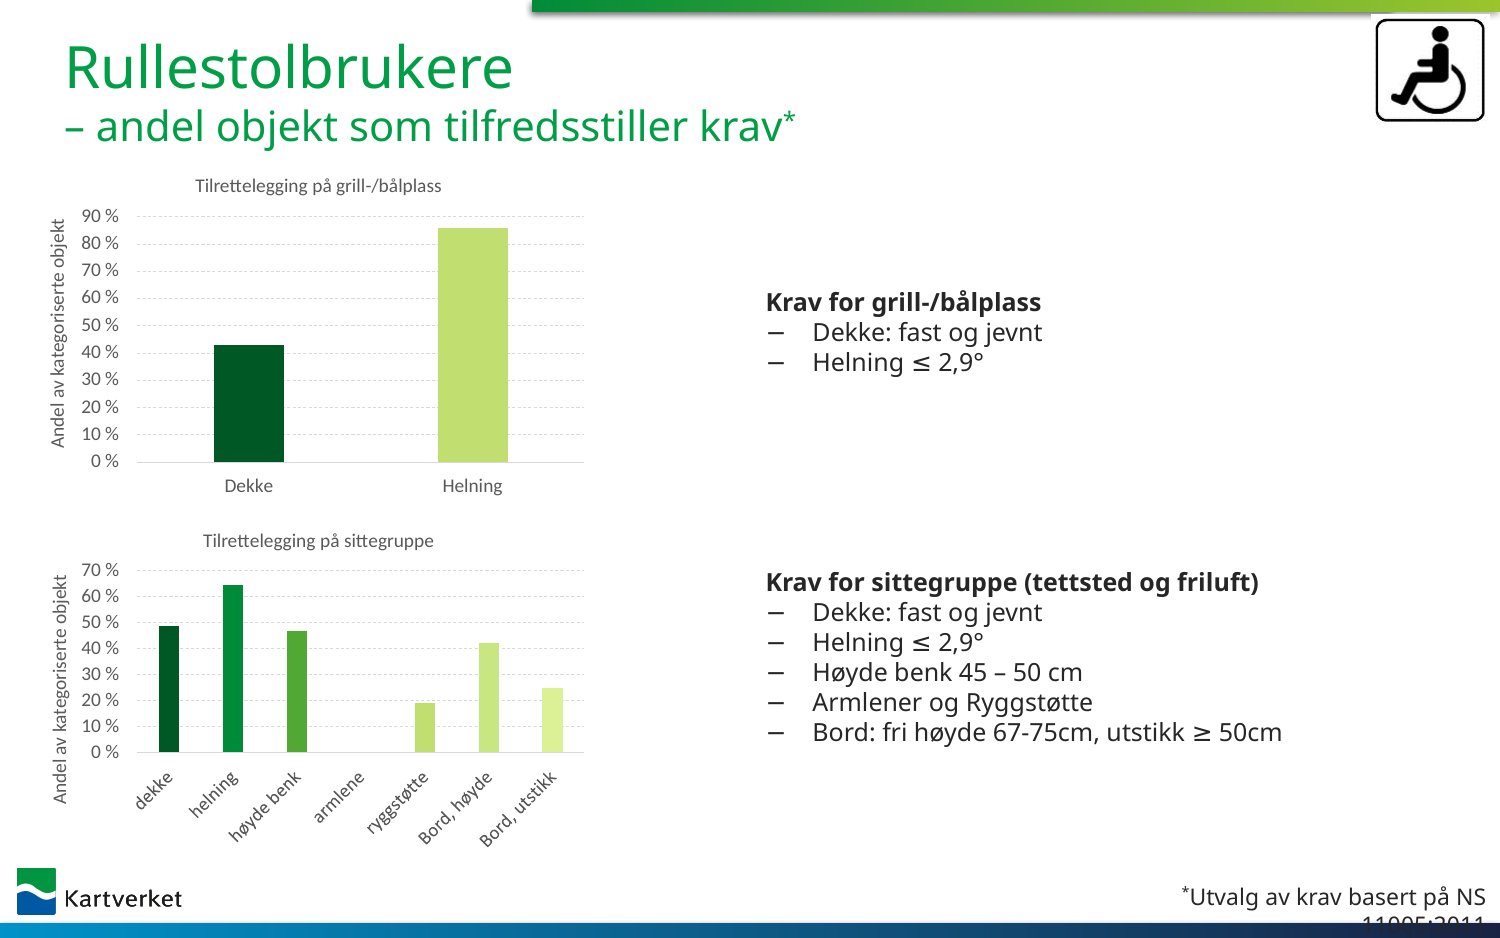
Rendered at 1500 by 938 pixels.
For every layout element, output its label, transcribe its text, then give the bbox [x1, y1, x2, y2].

picture [1371, 13, 1491, 127]
picture [41, 166, 596, 505]
text_box Rullestolbrukere – andel objekt som tilfredsstiller krav* [49, 14, 1431, 158]
picture [41, 520, 596, 859]
text_box *Utvalg av krav basert på NS 11005:2011 [1068, 873, 1500, 938]
text_box Krav for sittegruppe (tettsted og friluft) Dekke: fast og jevnt Helning ≤ 2,9° Høyde benk 45 – 50 cm Armlener og Ryggstøtte Bord: fri høyde 67-75cm, utstikk ≥ 50cm [750, 559, 1500, 754]
text_box Krav for grill-/bålplass Dekke: fast og jevnt Helning ≤ 2,9° [750, 279, 1452, 384]
